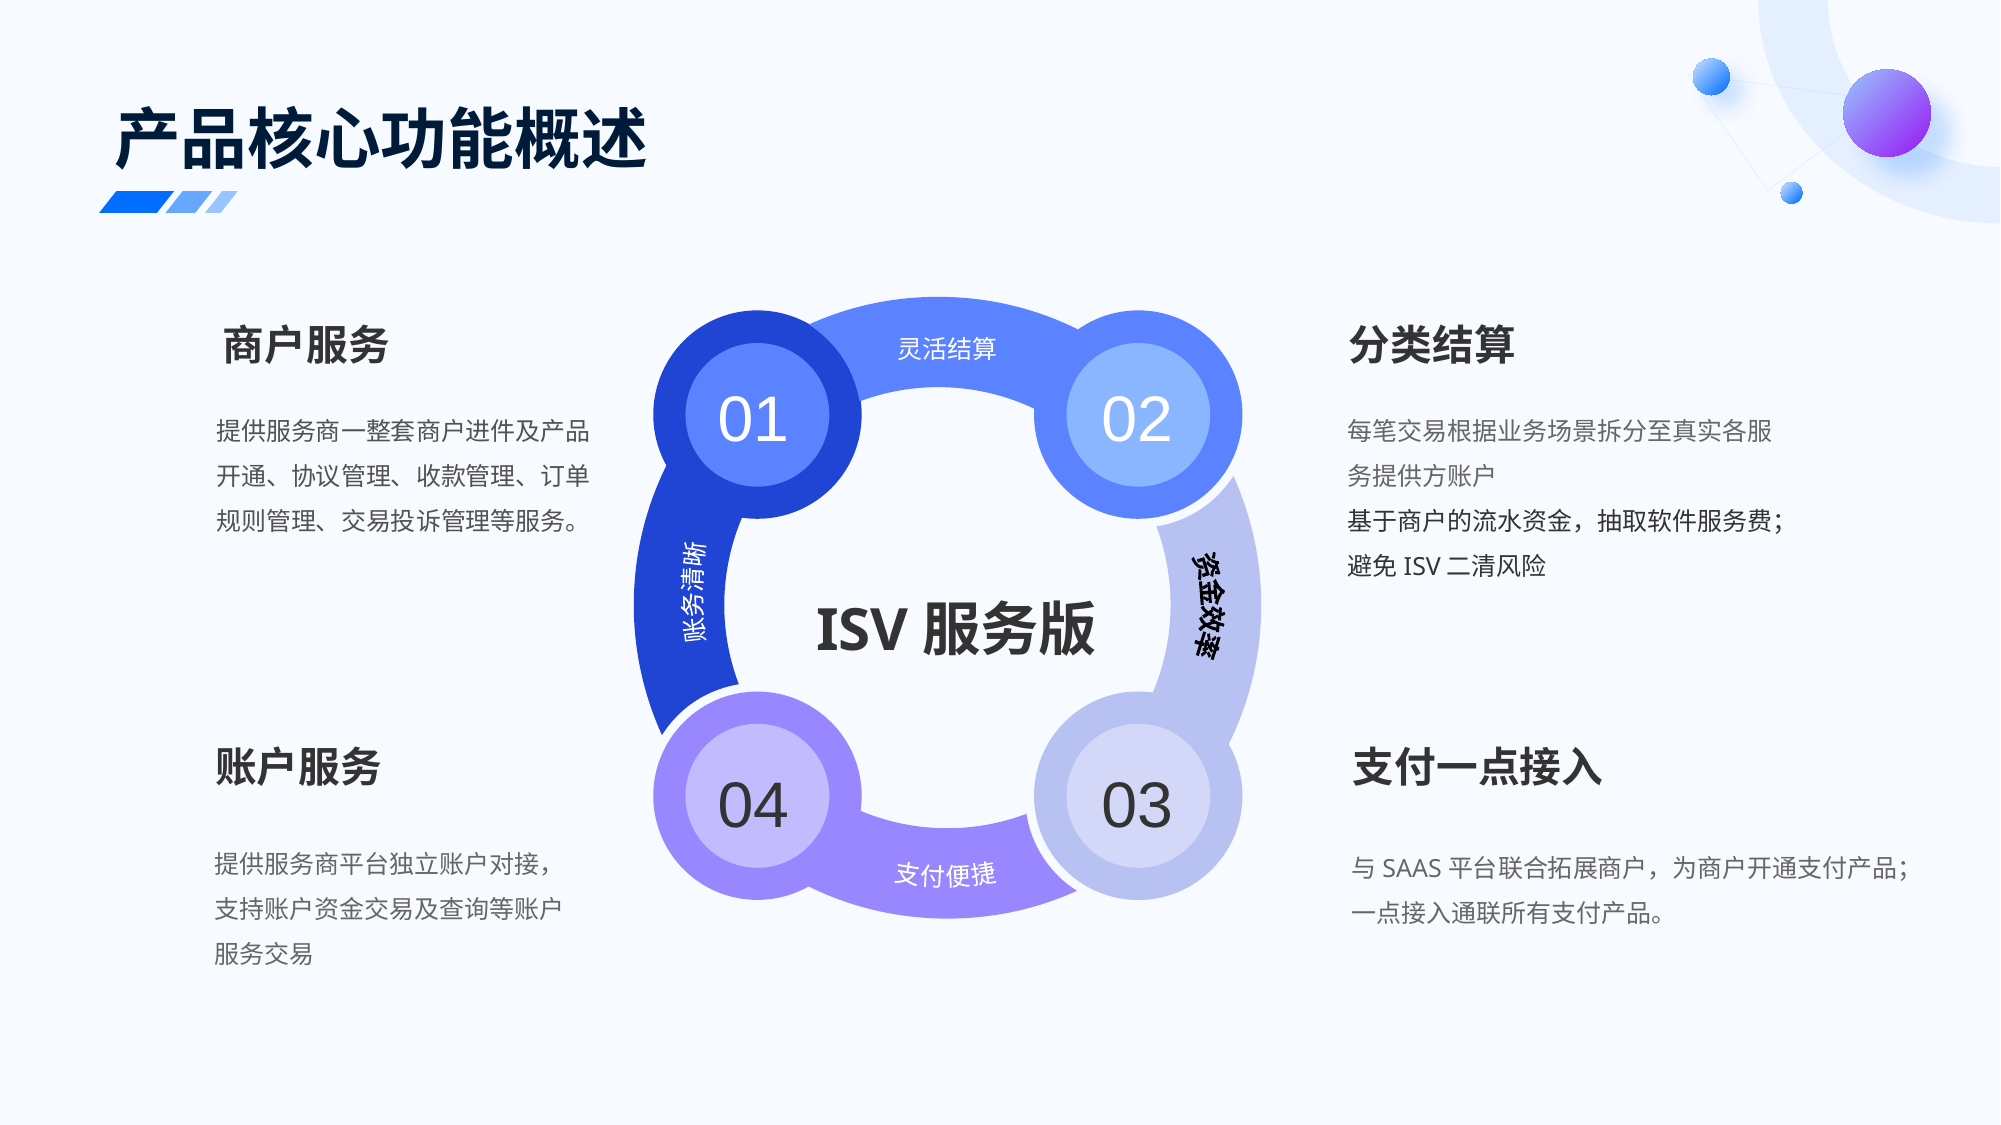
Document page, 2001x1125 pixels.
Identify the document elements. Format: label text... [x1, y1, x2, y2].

text_box 商户服务 [208, 311, 505, 377]
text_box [808, 296, 1253, 529]
text_box 支付一点接入 [1338, 733, 1619, 798]
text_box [1023, 475, 1262, 911]
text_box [633, 300, 872, 736]
text_box 产品核心功能概述 [114, 58, 776, 178]
text_box 分类结算 [1333, 311, 1531, 376]
text_box 提供服务商一整套商户进件及产品开通、协议管理、收款管理、订单规则管理、交易投诉管理等服务。 [201, 393, 625, 588]
text_box 提供服务商平台独立账户对接，支持账户资金交易及查询等账户服务交易 [199, 826, 596, 976]
text_box 每笔交易根据业务场景拆分至真实各服务提供方账户 基于商户的流水资金，抽取软件服务费；避免ISV二清风险 [1332, 393, 1799, 588]
text_box [99, 191, 175, 213]
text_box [643, 681, 1077, 919]
text_box [204, 191, 238, 213]
text_box ISV服务版 [872, 575, 1023, 670]
text_box 账户服务 [200, 733, 398, 798]
text_box [165, 191, 213, 213]
text_box 与SAAS平台联合拓展商户，为商户开通支付产品；一点接入通联所有支付产品。 [1336, 829, 1934, 935]
